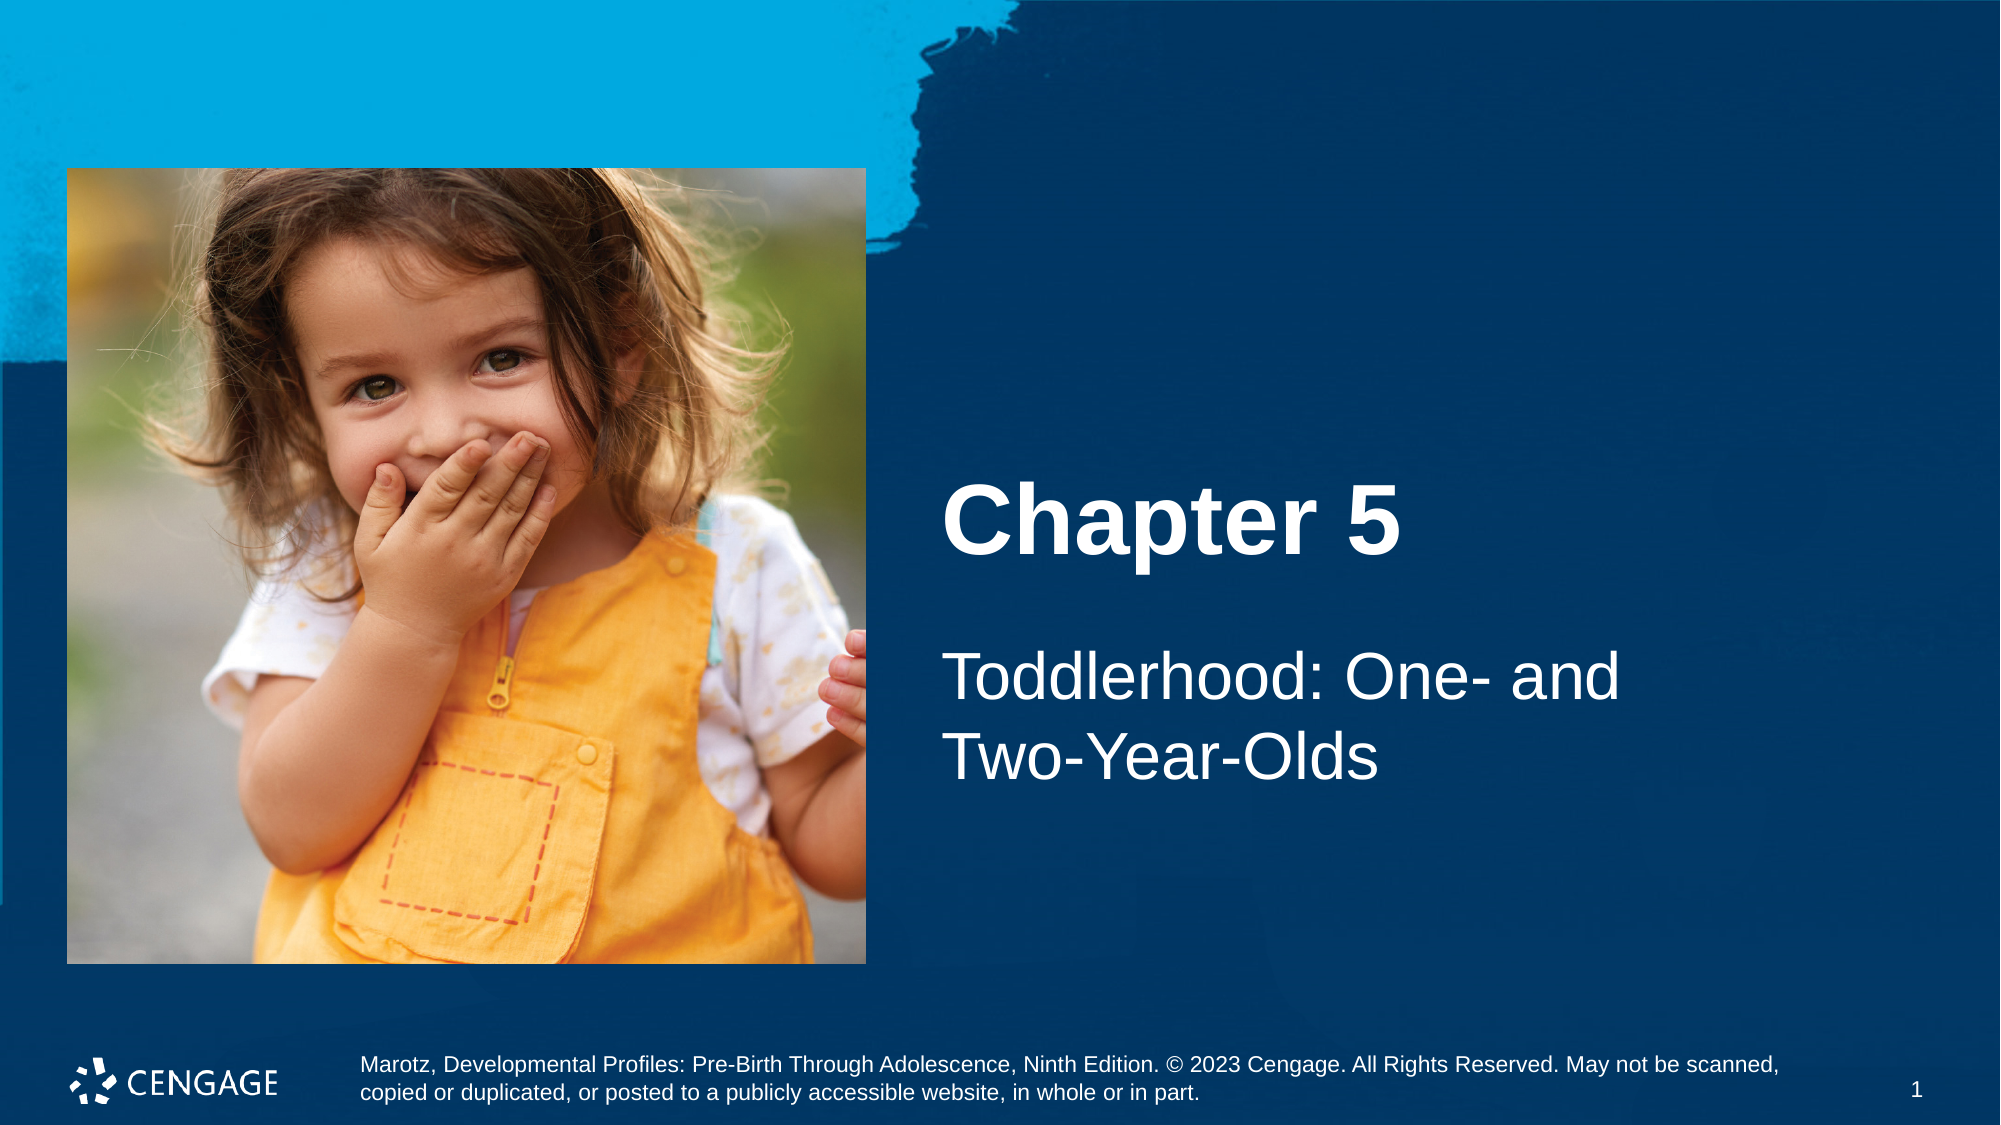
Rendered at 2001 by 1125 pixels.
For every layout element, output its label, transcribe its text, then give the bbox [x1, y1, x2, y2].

picture [925, 42, 946, 51]
subtitle Toddlerhood: One- and Two-Year-Olds [926, 624, 1768, 964]
picture [0, 0, 2000, 1125]
title Chapter 5 [926, 191, 1928, 584]
list Marotz, Developmental Profiles: Pre-Birth Through Adolescence, Ninth Edition. © 2023 Cengage. All Rights Reserved. May not be scanned, copied or duplicated, or posted to a publicly accessible website, in whole or in part. [345, 1042, 1815, 1118]
